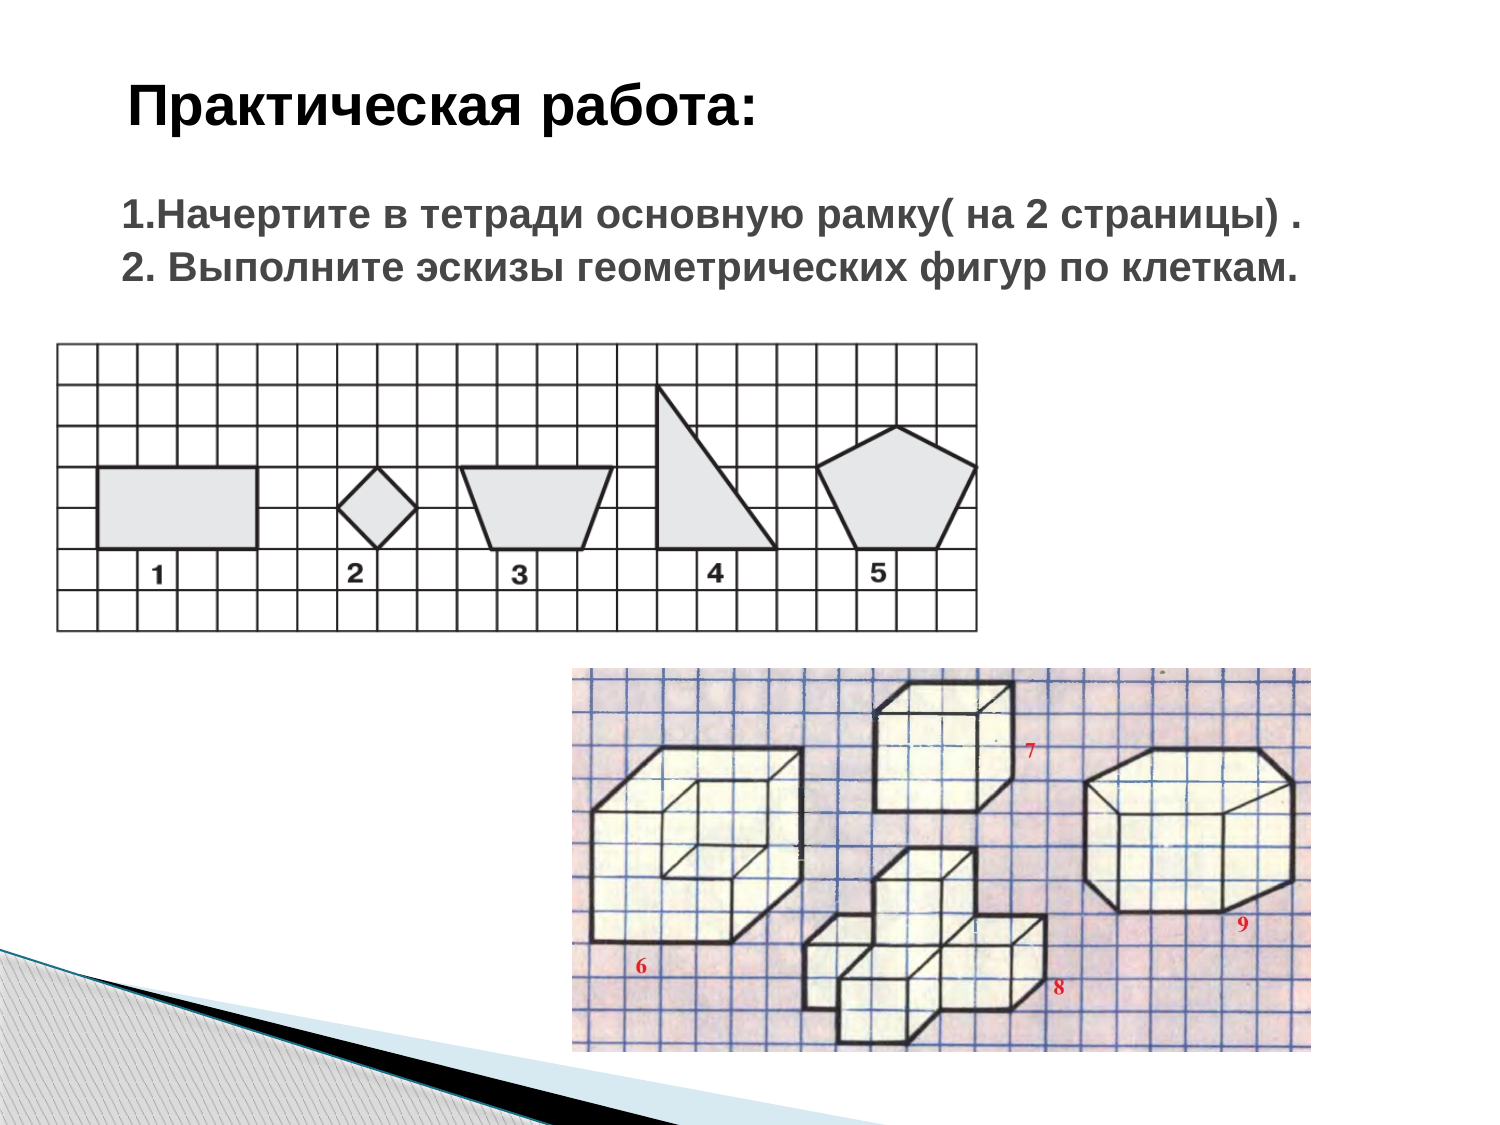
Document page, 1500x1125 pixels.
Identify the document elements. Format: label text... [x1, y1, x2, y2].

list 1.Начертите в тетради основную рамку( на 2 страницы) . 2. Выполните эскизы геометрических фигур по клеткам. [88, 184, 1447, 811]
picture [52, 337, 982, 641]
title Практическая работа: [112, 31, 1500, 244]
picture [572, 668, 1312, 1053]
